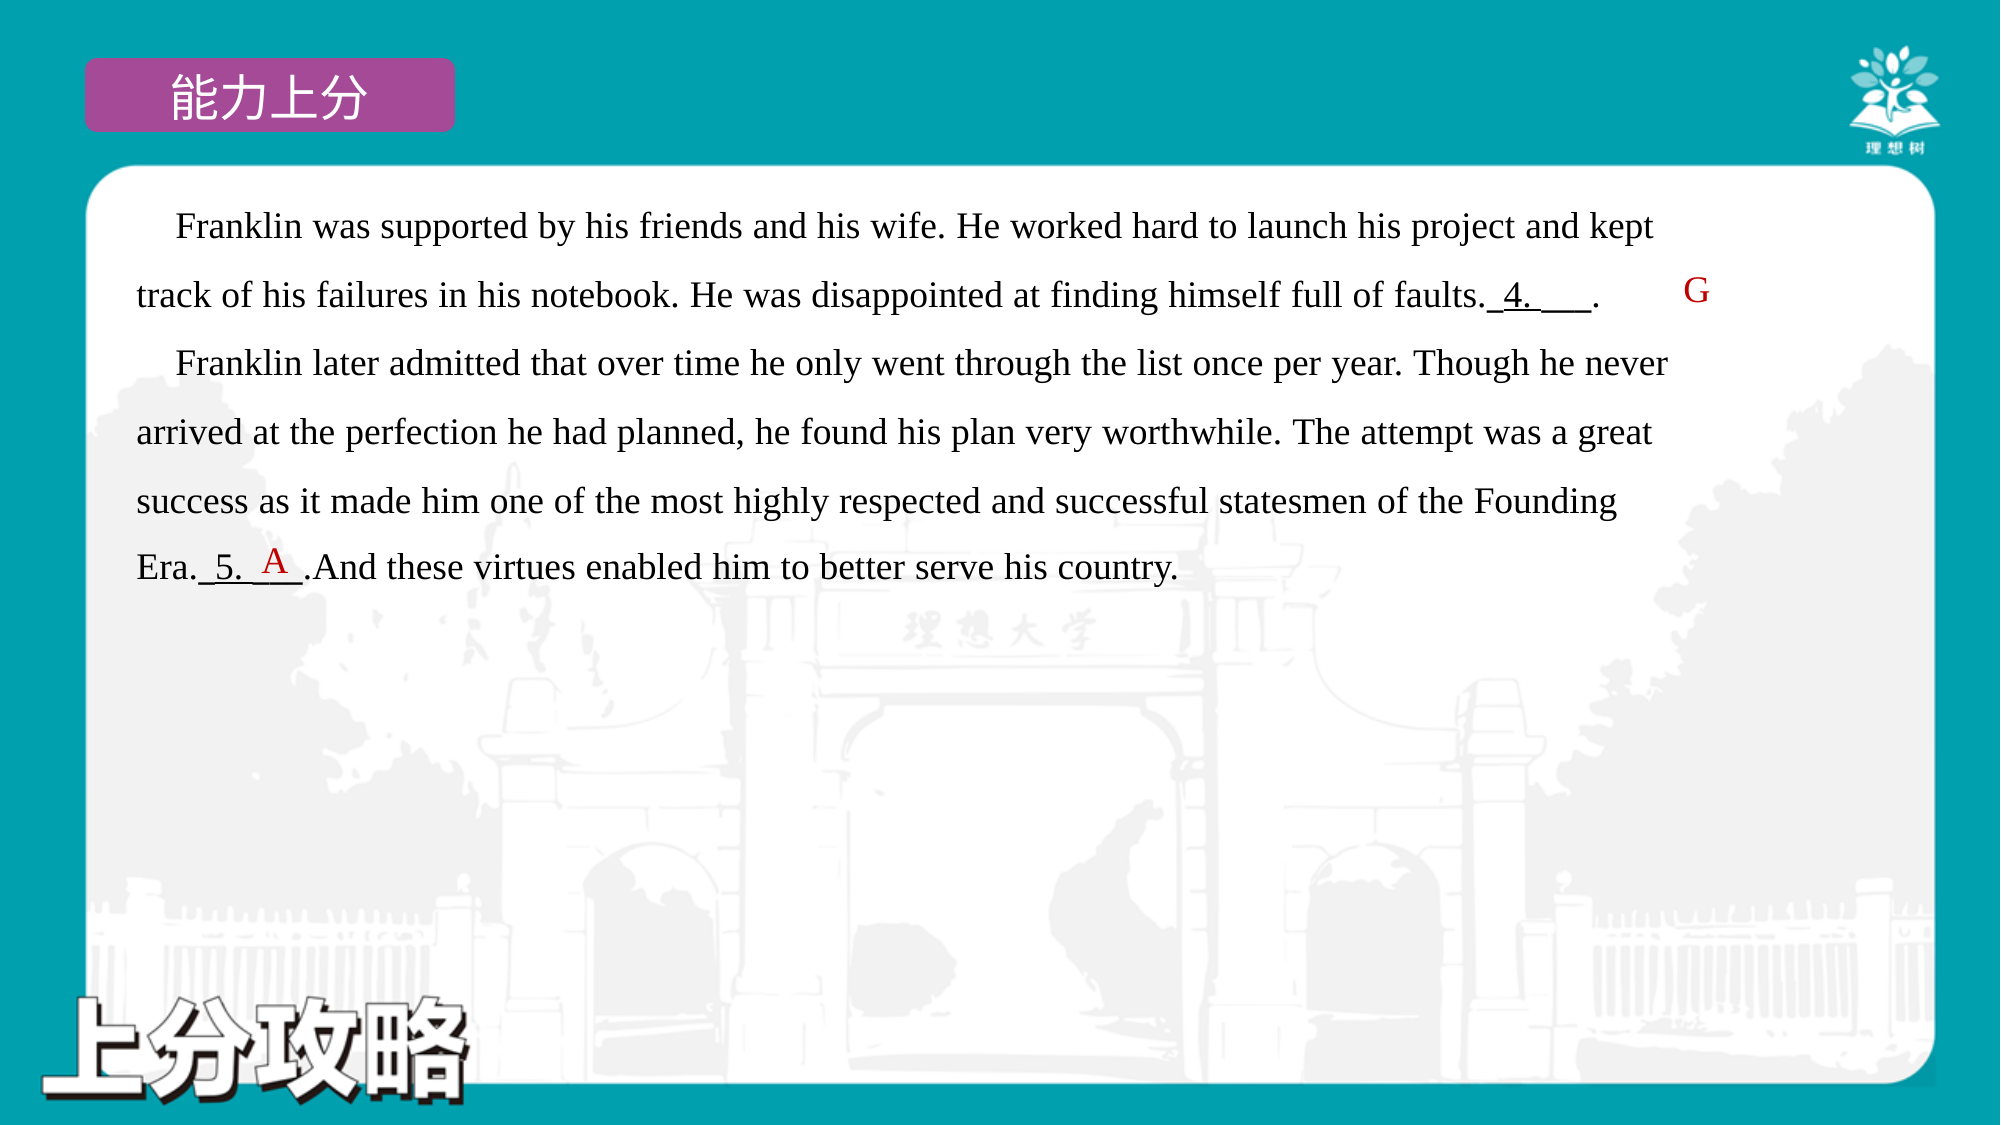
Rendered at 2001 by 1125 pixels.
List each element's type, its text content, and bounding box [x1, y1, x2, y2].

text_box A [247, 513, 303, 574]
picture [0, 0, 2000, 1125]
text_box Franklin was supported by his friends and his wife. He worked hard to launch his project and kept track of his failures in his notebook. He was disappointed at finding himself full of faults._4. ___. Franklin later admitted that over time he only went through the list once per year. Though he never arrived at the perfection he had planned, he found his plan very worthwhile. The attempt was a great success as it made him one of the most highly respected and successful statesmen of the Founding Era._5. ___.And these virtues enabled him to better serve his country.#6 [136, 177, 1865, 580]
text_box G [1669, 240, 1725, 303]
